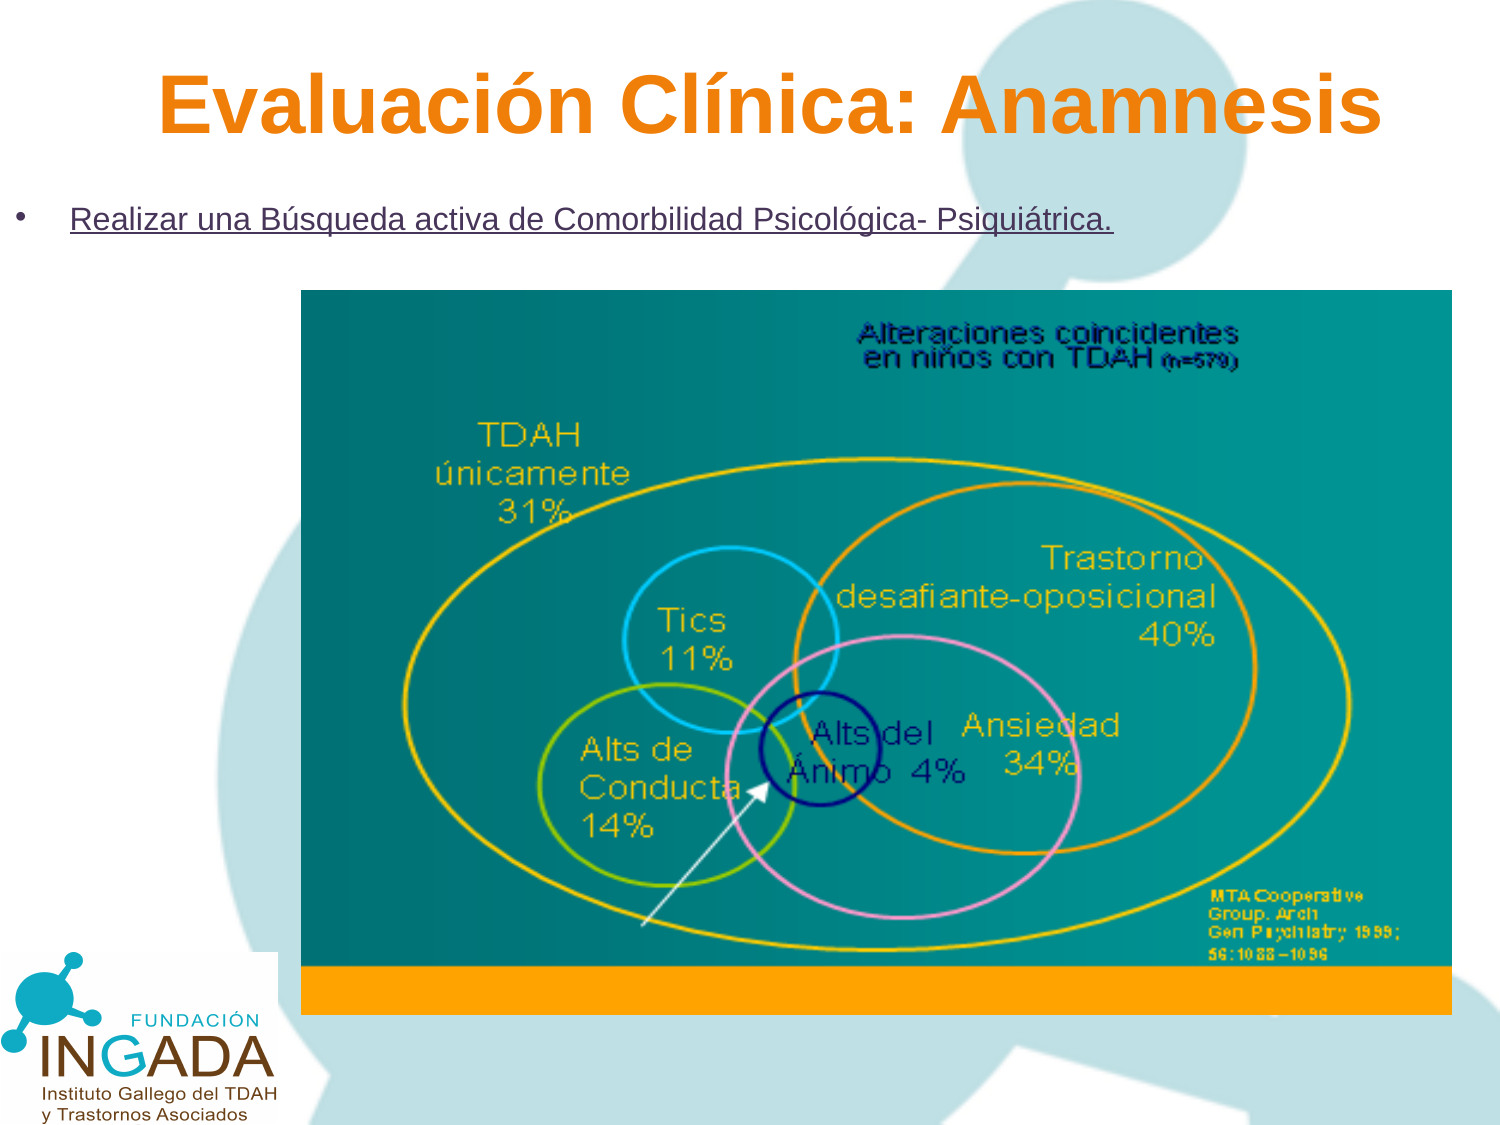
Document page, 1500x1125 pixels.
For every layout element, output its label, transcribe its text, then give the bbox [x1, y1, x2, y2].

list Realizar una Búsqueda activa de Comorbilidad Psicológica- Psiquiátrica. [0, 149, 1500, 244]
text_box Evaluación Clínica: Anamnesis [142, 42, 1400, 158]
picture [300, 290, 1452, 1015]
picture [1, 952, 278, 1124]
